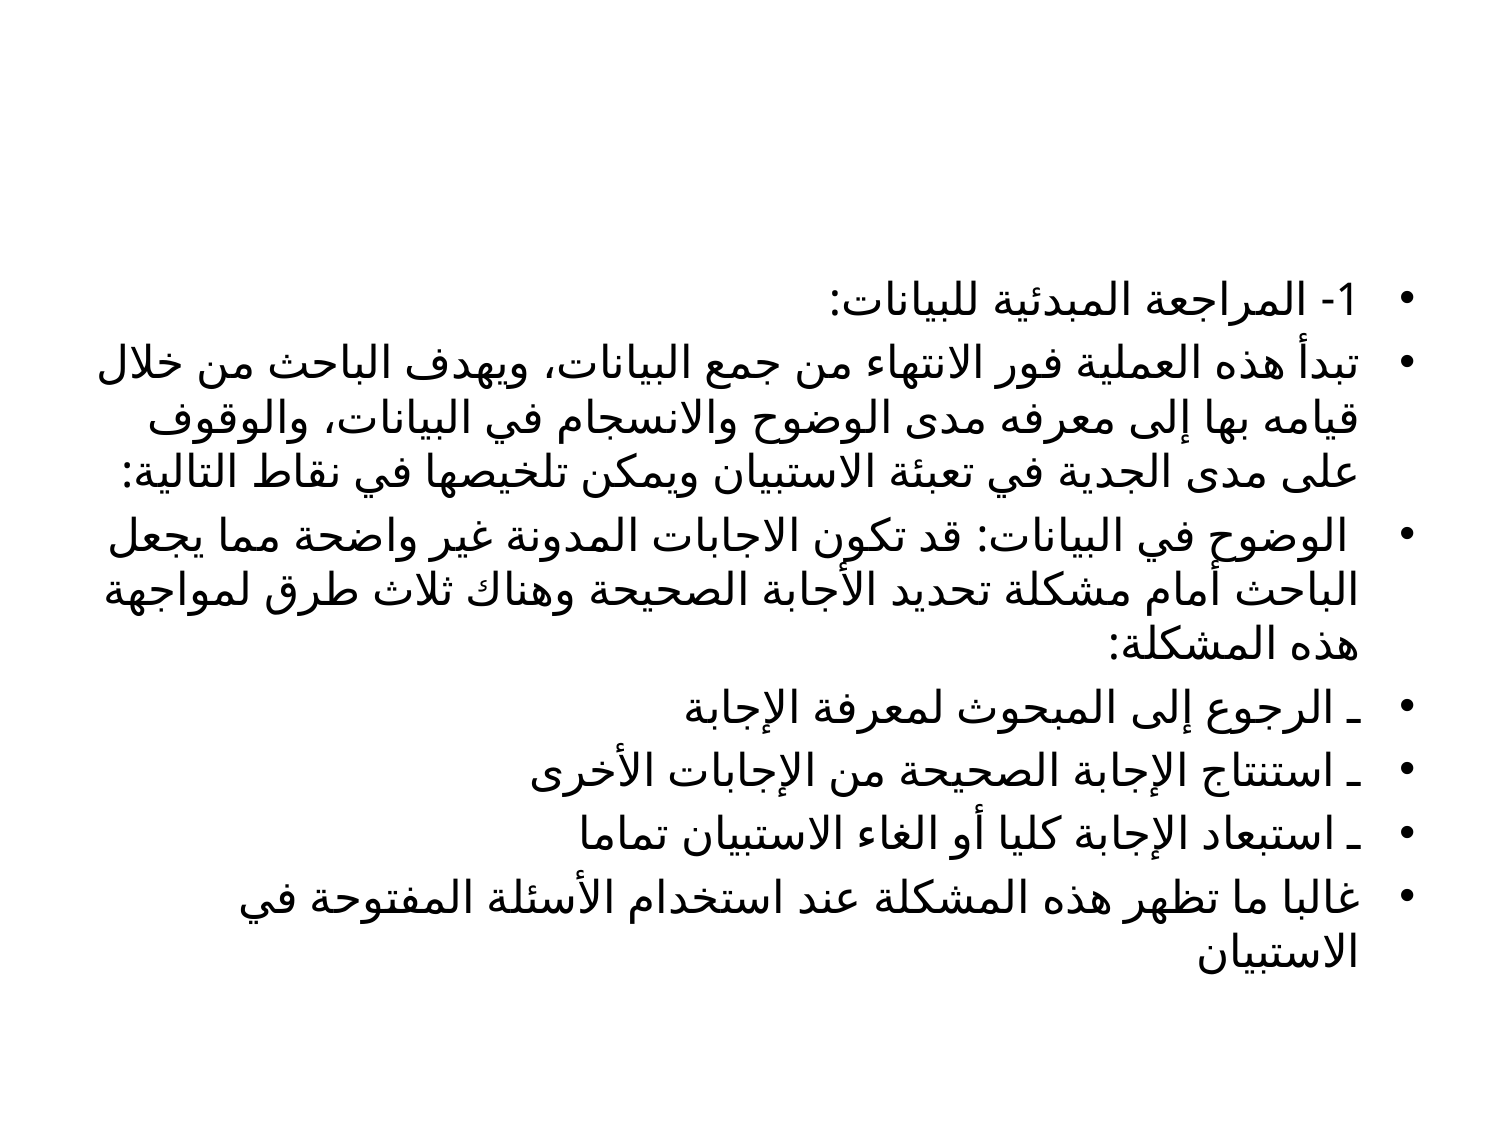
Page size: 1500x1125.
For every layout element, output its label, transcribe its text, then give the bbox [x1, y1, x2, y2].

list 1- المراجعة المبدئية للبيانات: تبدأ هذه العملية فور الانتهاء من جمع البيانات، ويهدف الباحث من خلال قيامه بها إلى معرفه مدى الوضوح والانسجام في البيانات، والوقوف على مدى الجدية في تعبئة الاستبيان ويمكن تلخيصها في نقاط التالية: الوضوح في البيانات: قد تكون الاجابات المدونة غير واضحة مما يجعل الباحث أمام مشكلة تحديد الأجابة الصحيحة وهناك ثلاث طرق لمواجهة هذه المشكلة: ـ الرجوع إلى المبحوث لمعرفة الإجابة ـ استنتاج الإجابة الصحيحة من الإجابات الأخرى ـ استبعاد الإجابة كليا أو الغاء الاستبيان تماما غالبا ما تظهر هذه المشكلة عند استخدام الأسئلة المفتوحة في الاستبيان [75, 262, 1425, 1005]
